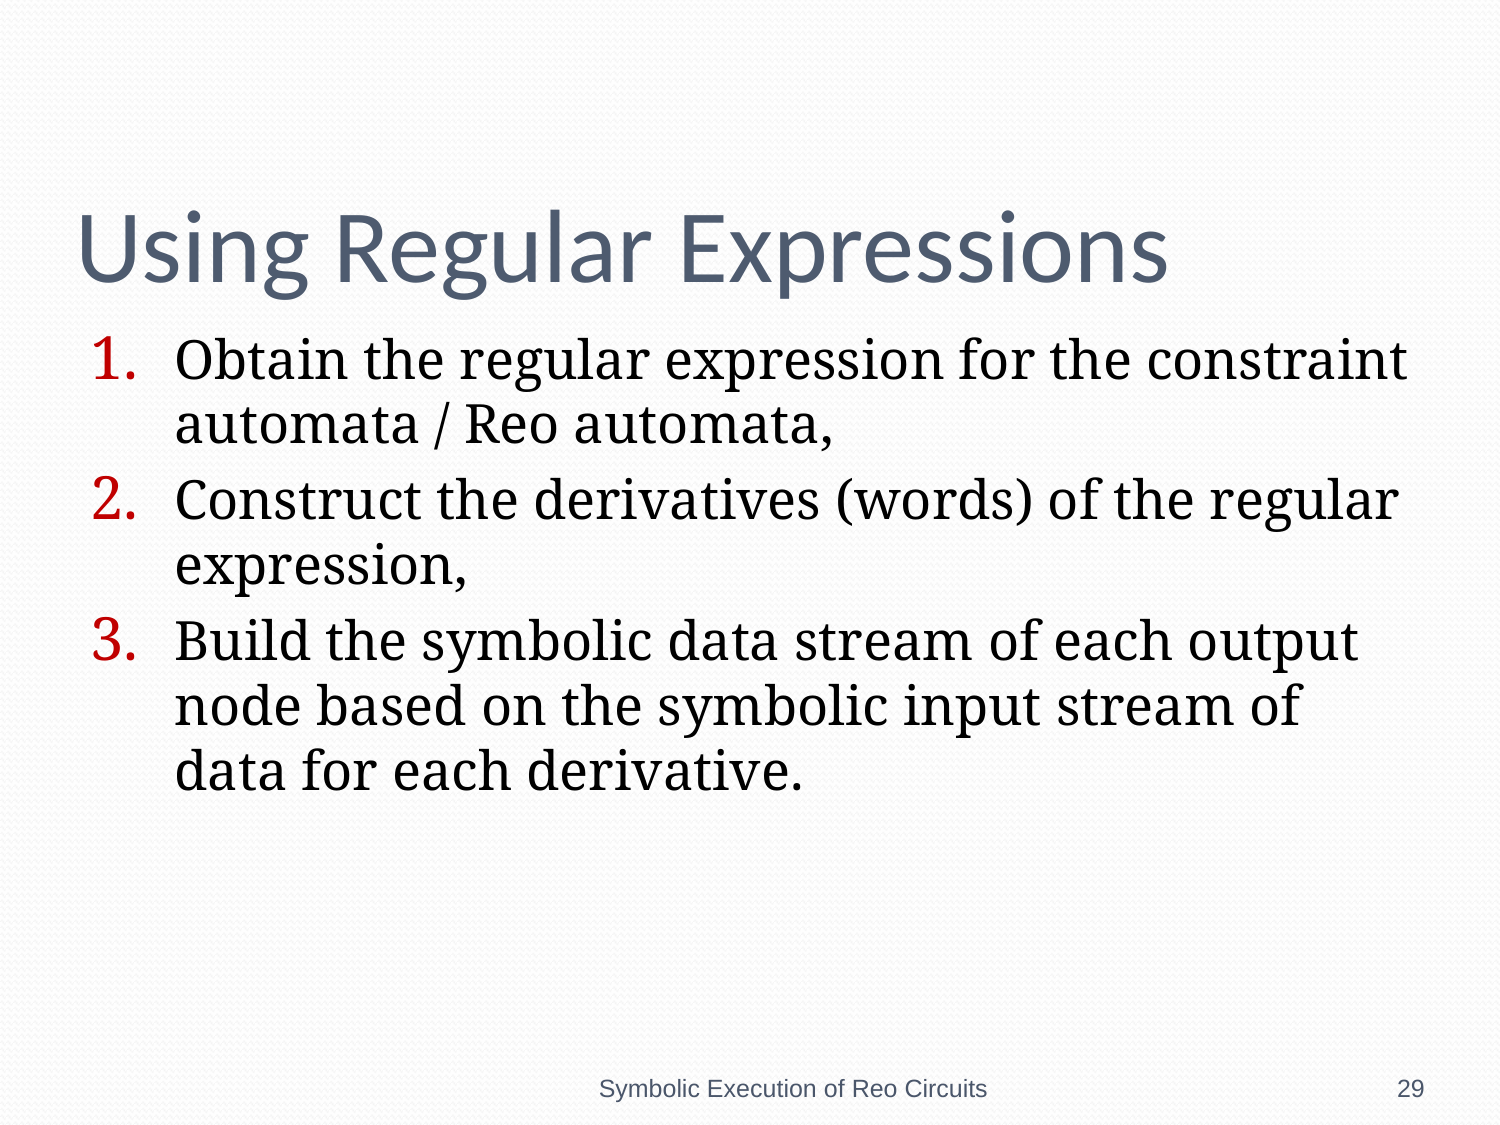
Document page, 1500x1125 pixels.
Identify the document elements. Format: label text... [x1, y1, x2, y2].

list Obtain the regular expression for the constraint automata / Reo automata, Construct the derivatives (words) of the regular expression, Build the symbolic data stream of each output node based on the symbolic input stream of data for each derivative. [74, 317, 1426, 1038]
footer Symbolic Execution of Reo Circuits [437, 1042, 1150, 1103]
slide_number 29 [1299, 1042, 1425, 1103]
title Using Regular Expressions [74, 115, 1426, 304]
